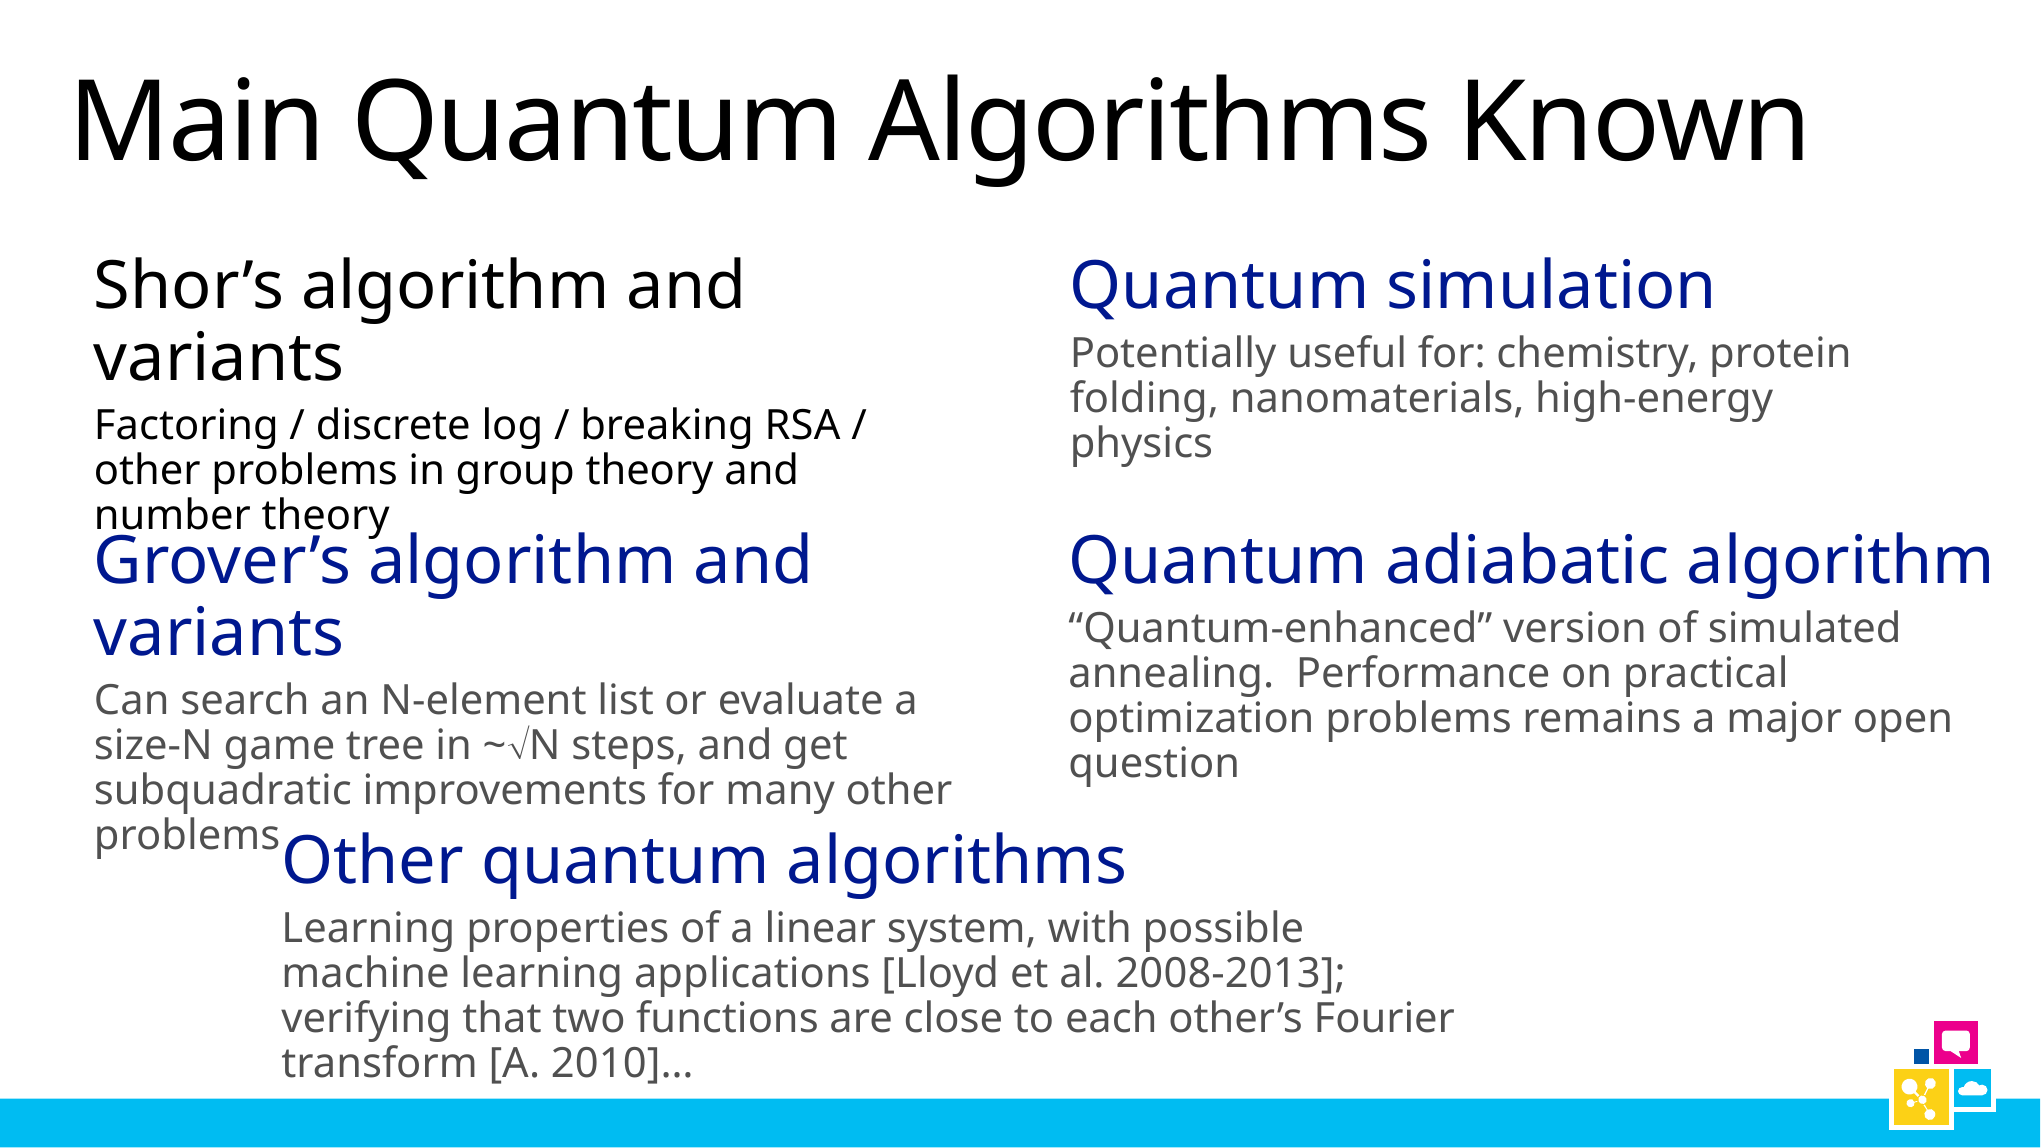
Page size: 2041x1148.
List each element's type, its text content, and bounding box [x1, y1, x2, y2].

title Main Quantum Algorithms Known [45, 48, 1996, 200]
text_box Other quantum algorithms Learning properties of a linear system, with possible machine learning applications [Lloyd et al. 2008-2013]; verifying that two functions are close to each other’s Fourier transform [A. 2010]… [257, 811, 1495, 1102]
text_box Quantum simulation Potentially useful for: chemistry, protein folding, nanomaterials, high-energy physics [1045, 236, 1942, 482]
text_box Grover’s algorithm and variants Can search an N-element list or evaluate a size-N game tree in ~N steps, and get subquadratic improvements for many other problems [69, 511, 1029, 874]
list Shor’s algorithm and variants Factoring / discrete log / breaking RSA / other problems in group theory and number theory [70, 236, 966, 462]
text_box Quantum adiabatic algorithm “Quantum-enhanced” version of simulated annealing. Performance on practical optimization problems remains a major open question [1044, 511, 2041, 802]
